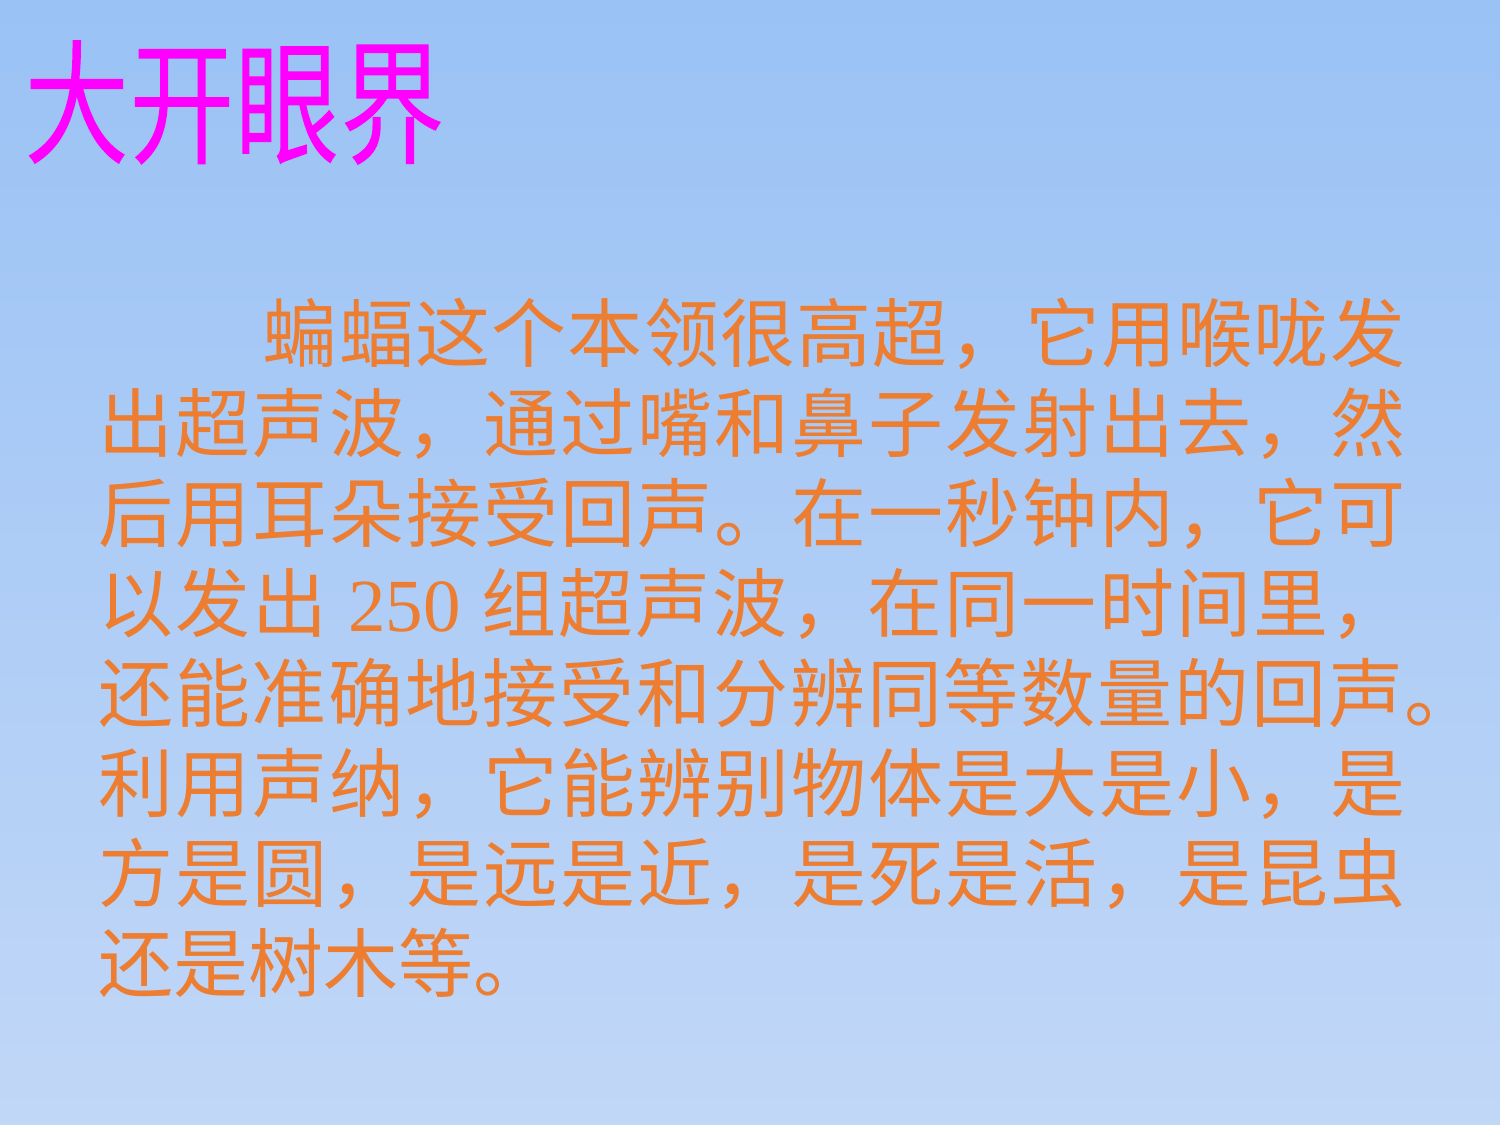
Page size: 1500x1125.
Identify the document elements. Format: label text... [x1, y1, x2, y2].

text_box 蝙蝠这个本领很高超，它用喉咙发出超声波，通过嘴和鼻子发射出去，然后用耳朵接受回声。在一秒钟内，它可以发出250组超声波，在同一时间里，还能准确地接受和分辨同等数量的回声。利用声纳，它能辨别物体是大是小，是方是圆，是远是近，是死是活，是昆虫还是树木等。 [83, 279, 1421, 1015]
picture [305, 312, 1195, 813]
